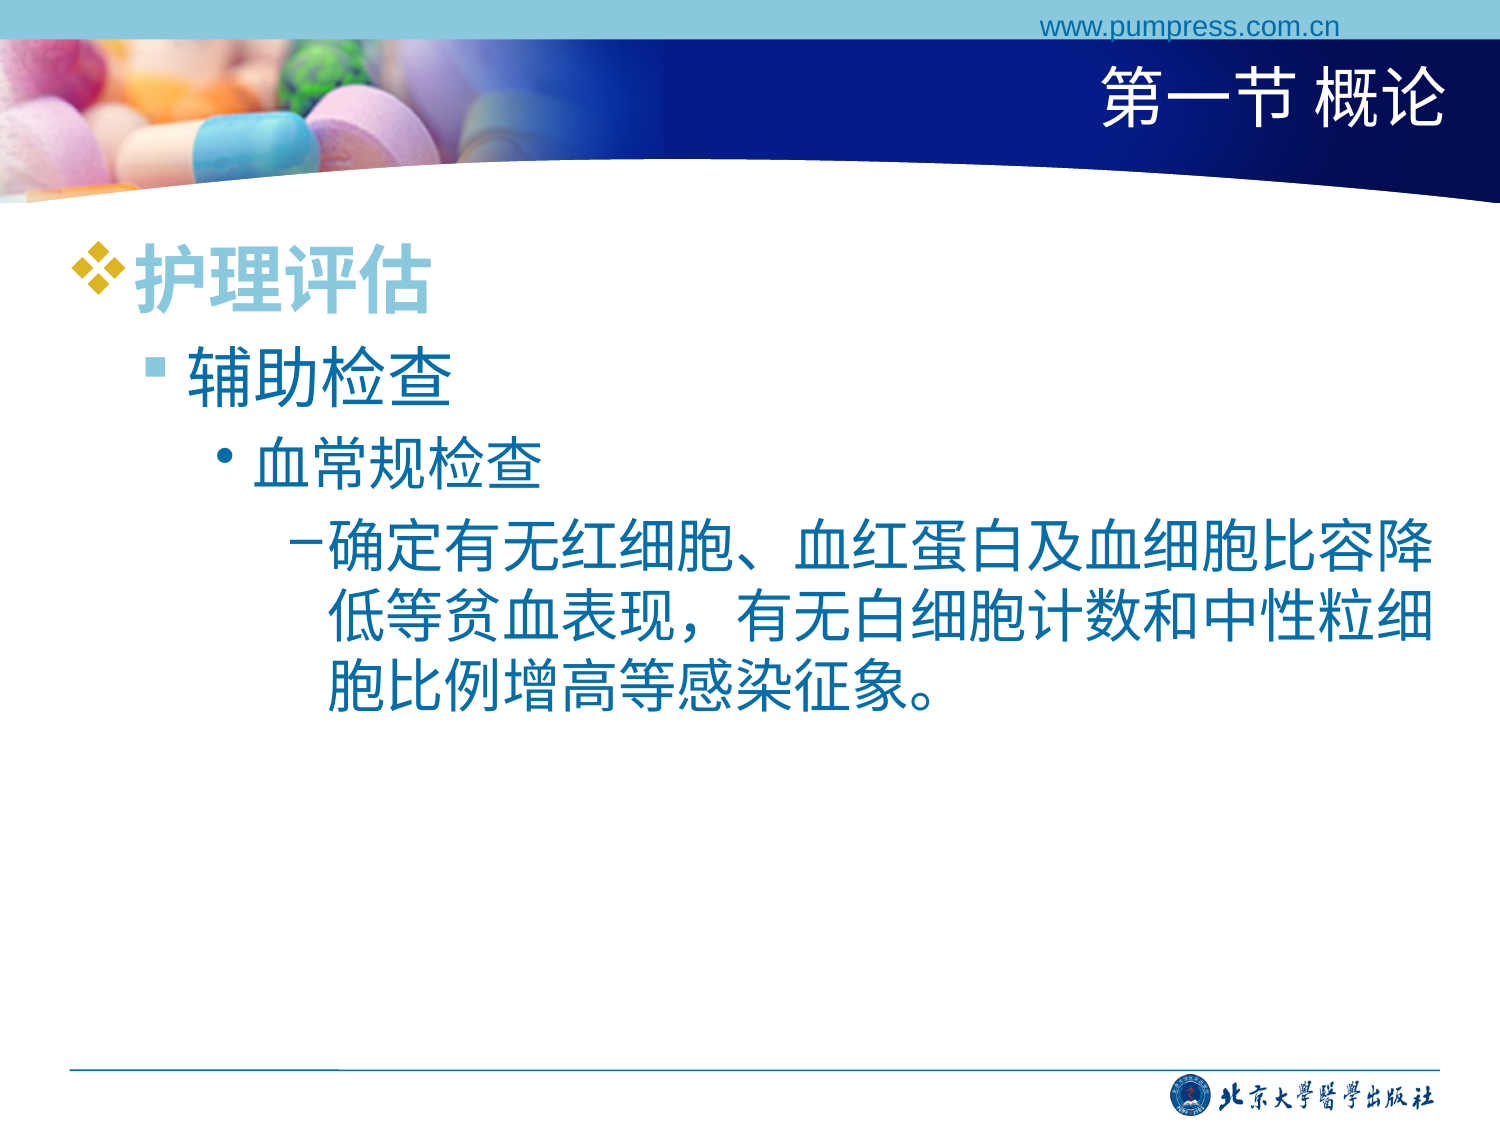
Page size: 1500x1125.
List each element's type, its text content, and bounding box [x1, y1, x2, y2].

picture [0, 40, 1500, 203]
slide_number www.pumpress.com.cn [1025, 0, 1463, 38]
picture [1170, 1074, 1436, 1118]
title 第一节 概论 [137, 49, 1463, 143]
list 护理评估 辅助检查 血常规检查 确定有无红细胞、血红蛋白及血细胞比容降低等贫血表现，有无白细胞计数和中性粒细胞比例增高等感染征象。 [49, 224, 1463, 1026]
